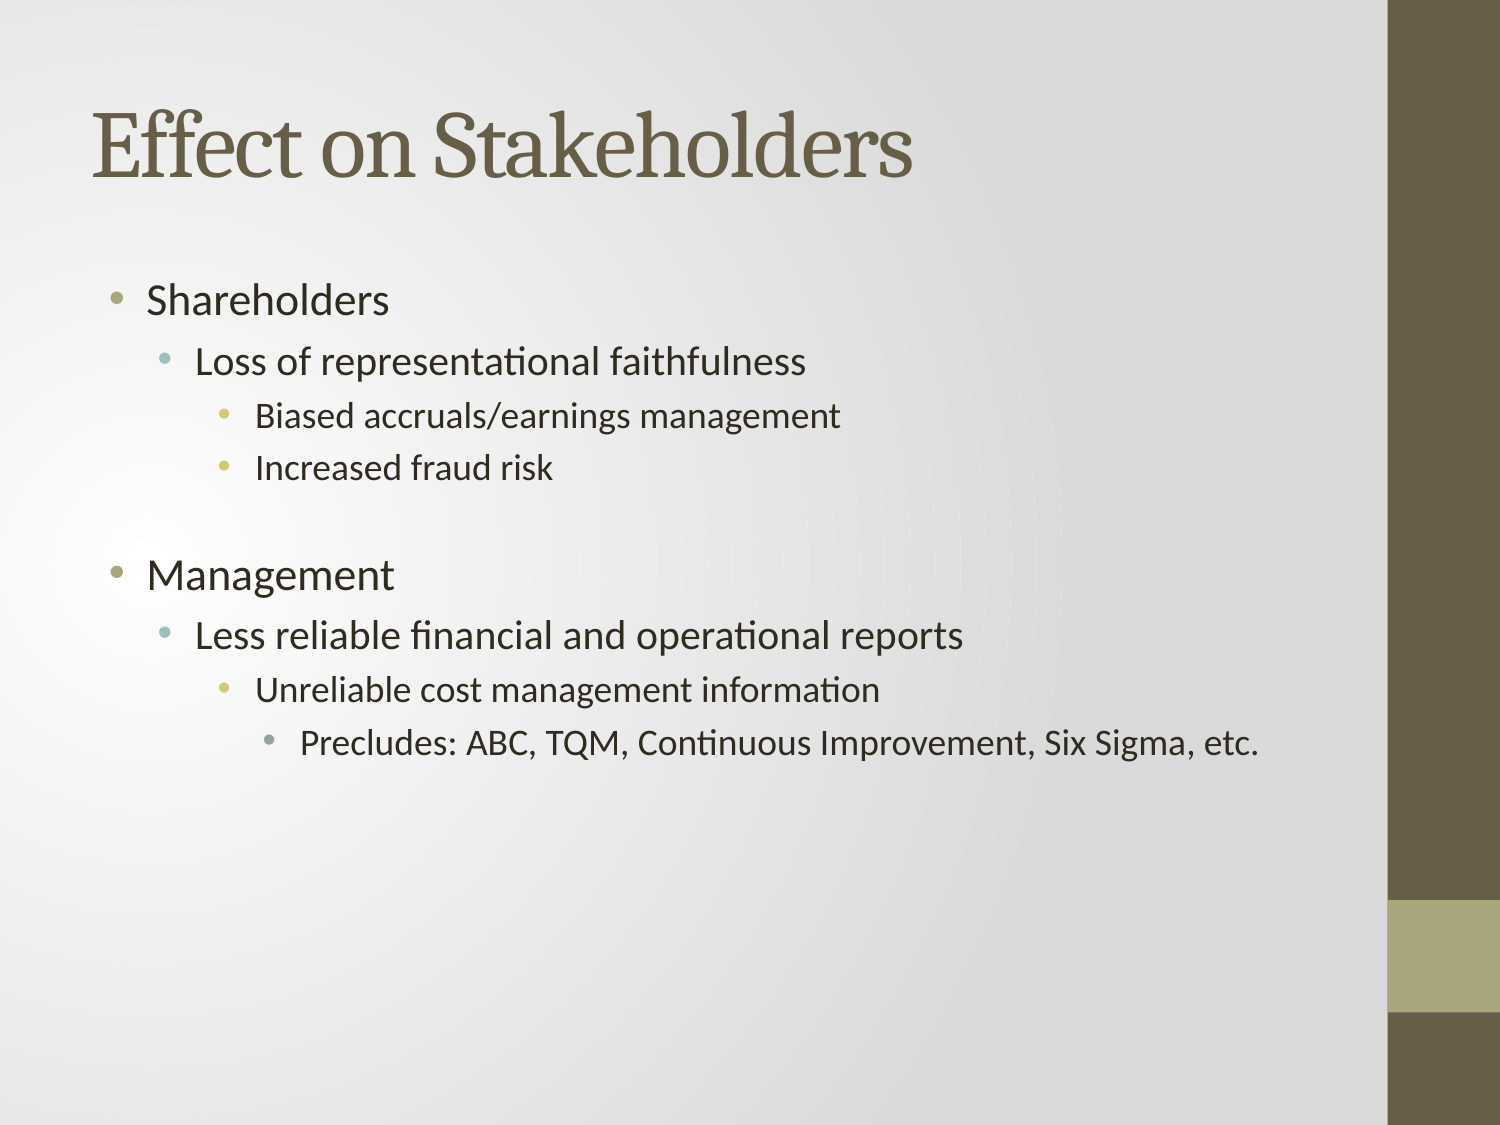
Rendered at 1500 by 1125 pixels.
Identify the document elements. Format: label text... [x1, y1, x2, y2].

list Shareholders Loss of representational faithfulness Biased accruals/earnings management Increased fraud risk Management Less reliable financial and operational reports Unreliable cost management information Precludes: ABC, TQM, Continuous Improvement, Six Sigma, etc. [75, 262, 1325, 1050]
title Effect on Stakeholders [75, 45, 1325, 233]
